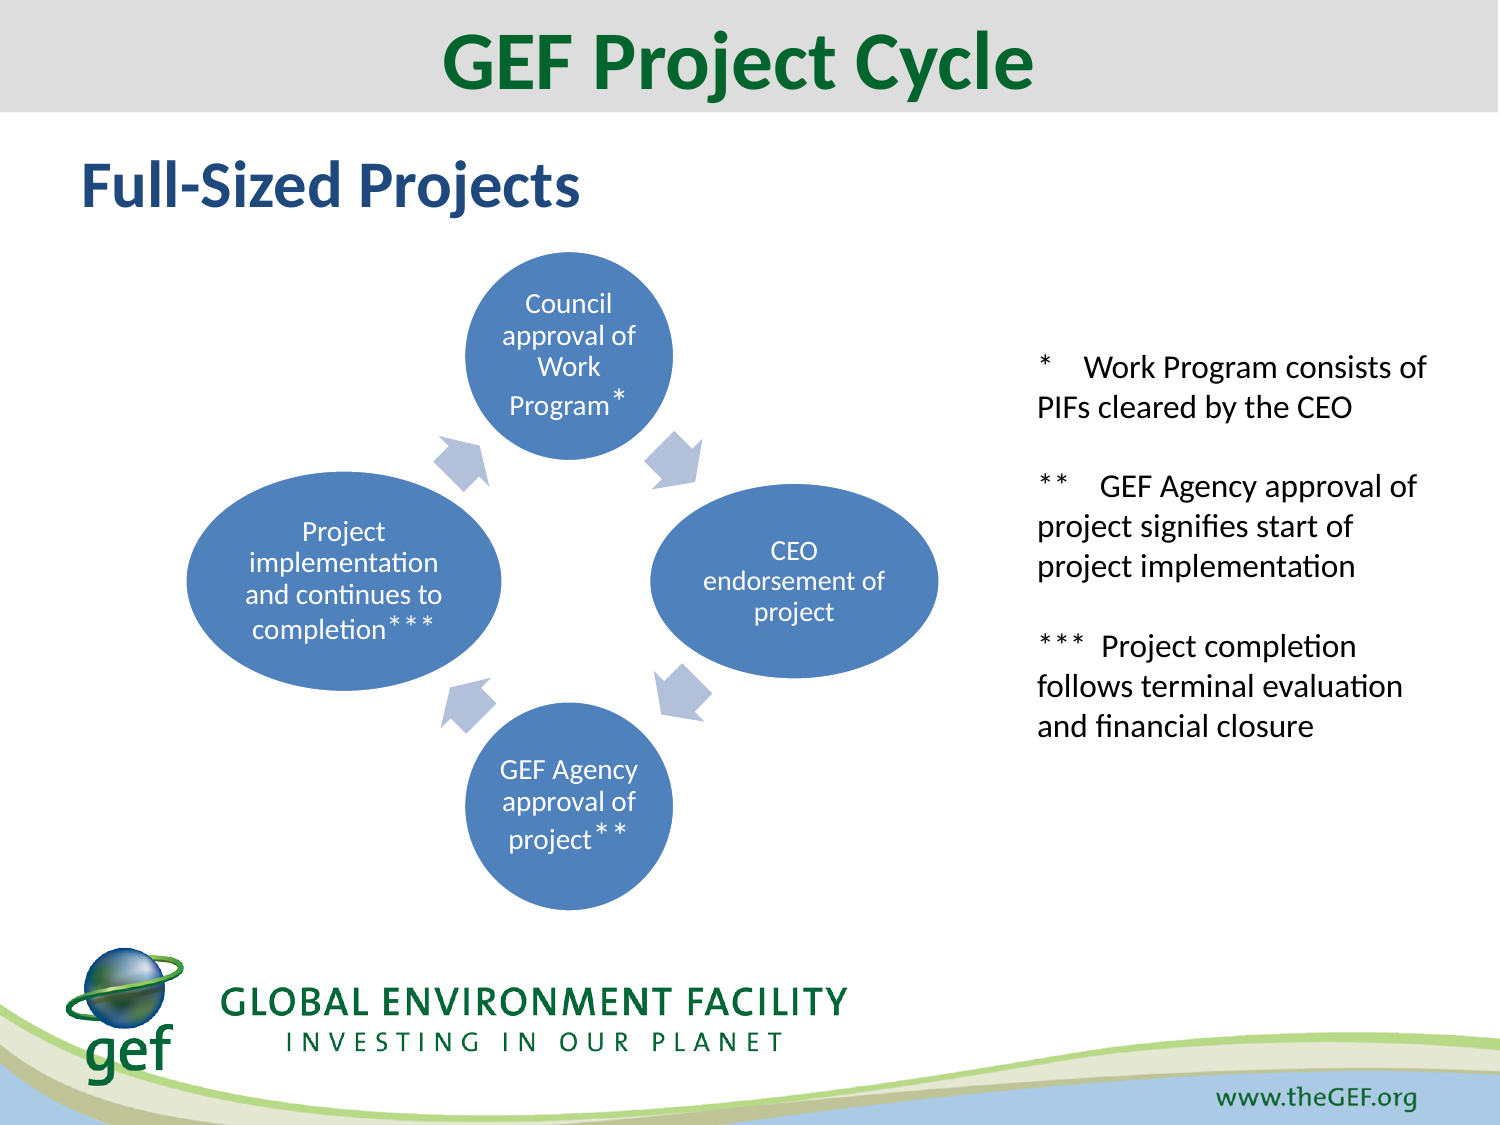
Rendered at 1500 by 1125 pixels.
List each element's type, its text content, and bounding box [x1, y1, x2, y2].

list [0, 249, 1201, 913]
title Full-Sized Projects [49, 87, 613, 248]
text_box GEF Project Cycle [0, 0, 1499, 113]
picture [0, 920, 1500, 1125]
text_box * Work Program consists of PIFs cleared by the CEO ** GEF Agency approval of project signifies start of project implementation *** Project completion follows terminal evaluation and financial closure [1204, 337, 1450, 792]
